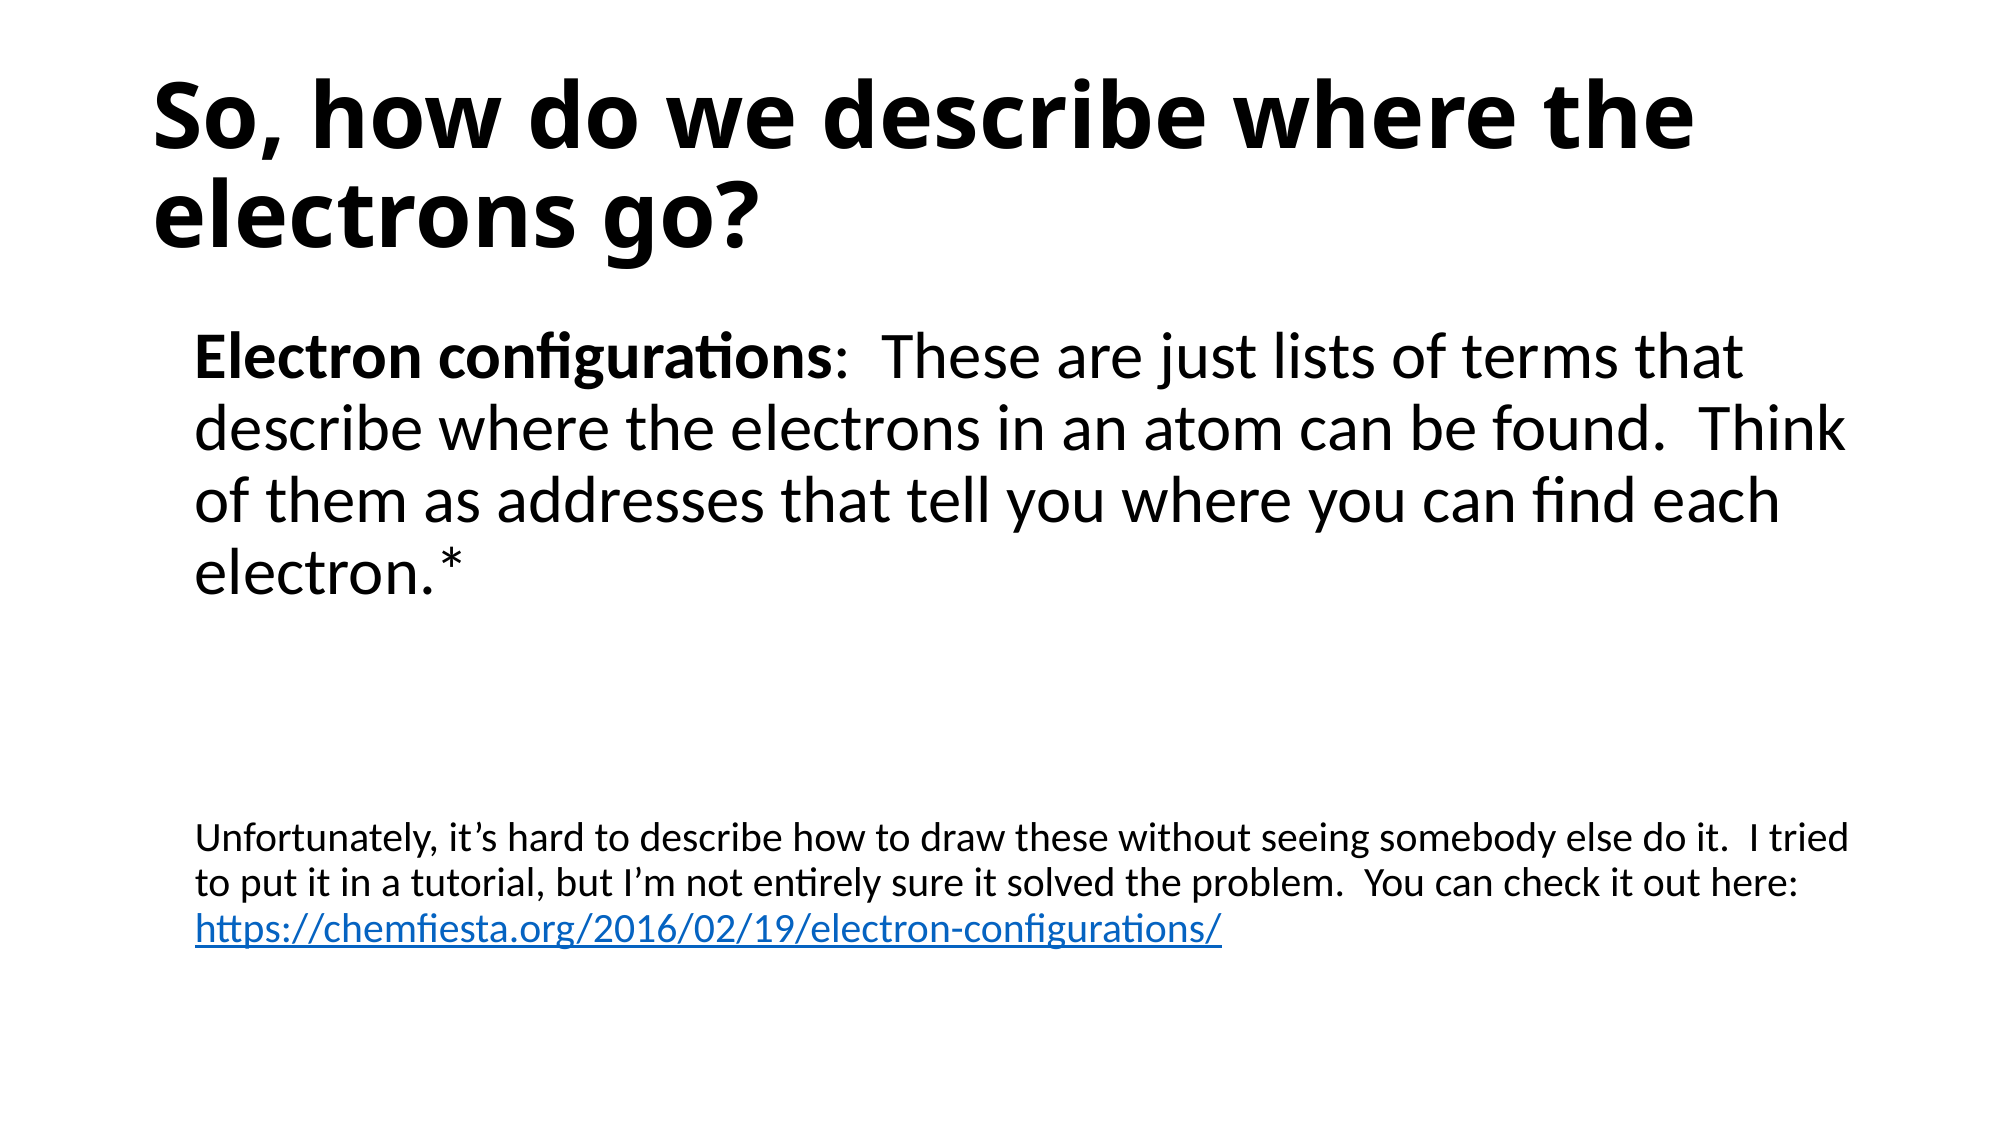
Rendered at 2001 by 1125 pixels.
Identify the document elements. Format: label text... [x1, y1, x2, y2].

list Electron configurations: These are just lists of terms that describe where the electrons in an atom can be found. Think of them as addresses that tell you where you can find each electron.* Unfortunately, it’s hard to describe how to draw these without seeing somebody else do it. I tried to put it in a tutorial, but I’m not entirely sure it solved the problem. You can check it out here: https://chemfiesta.org/2016/02/19/electron-configurations/ [179, 313, 1905, 1028]
title So, how do we describe where the electrons go? [137, 59, 1863, 278]
